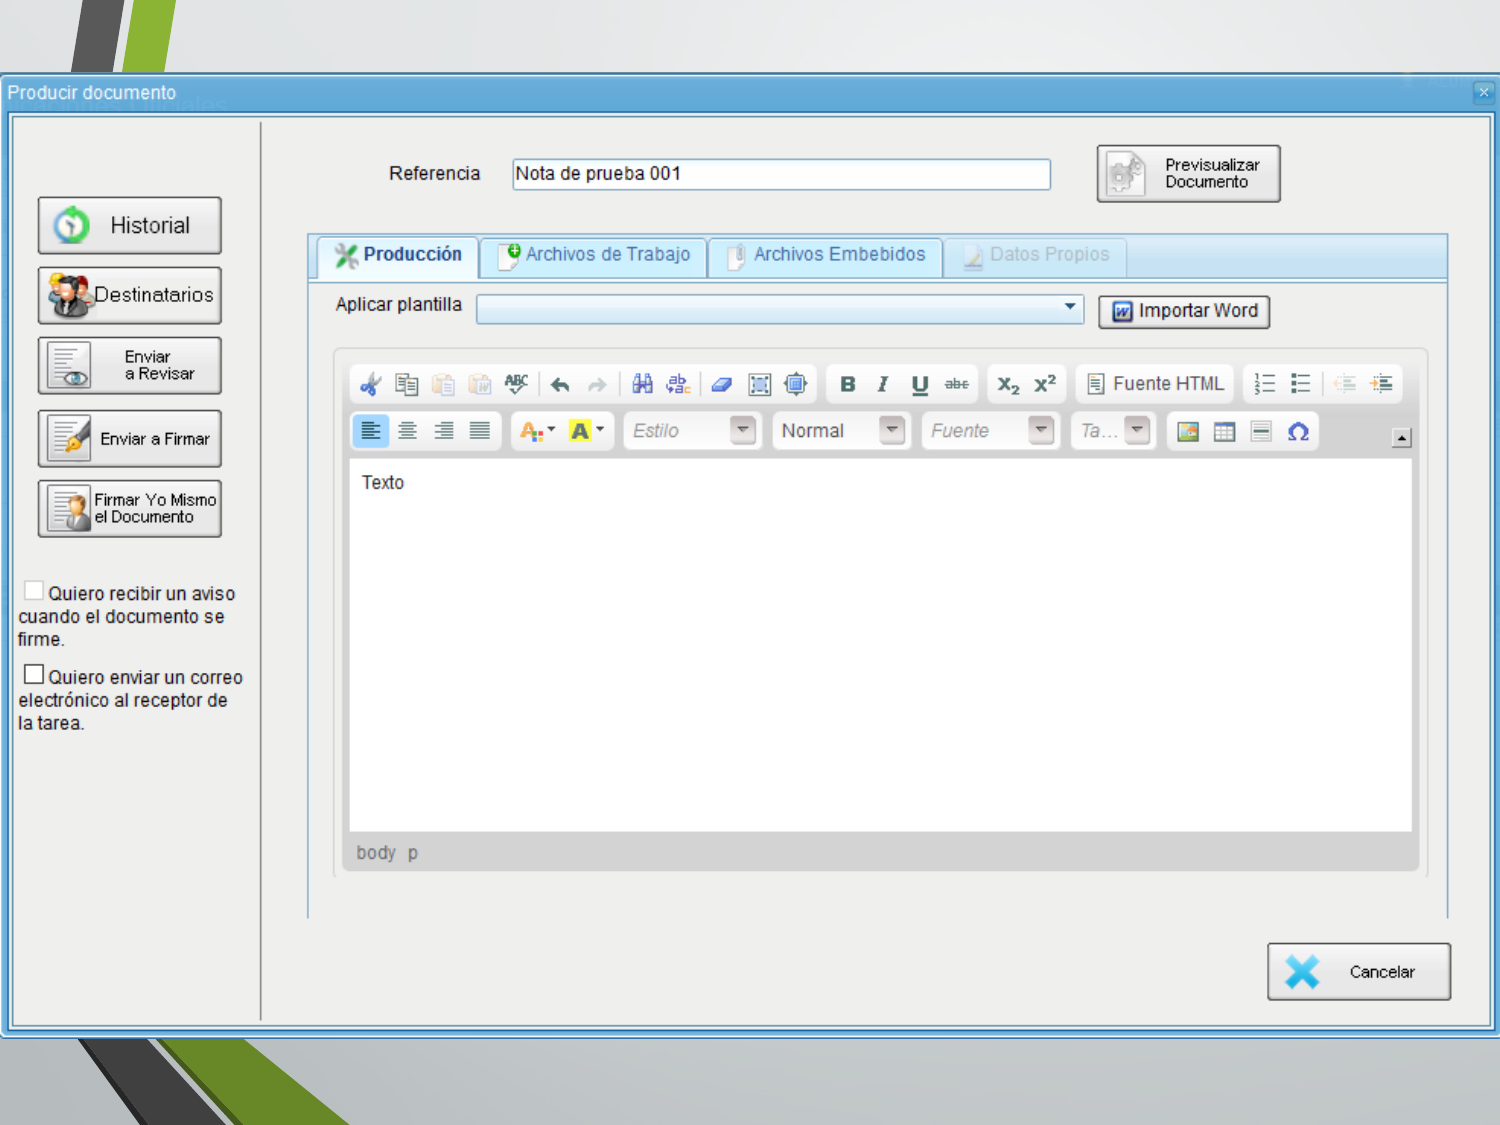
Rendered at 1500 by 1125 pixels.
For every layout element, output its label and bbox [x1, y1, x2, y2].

picture [0, 72, 1500, 1039]
